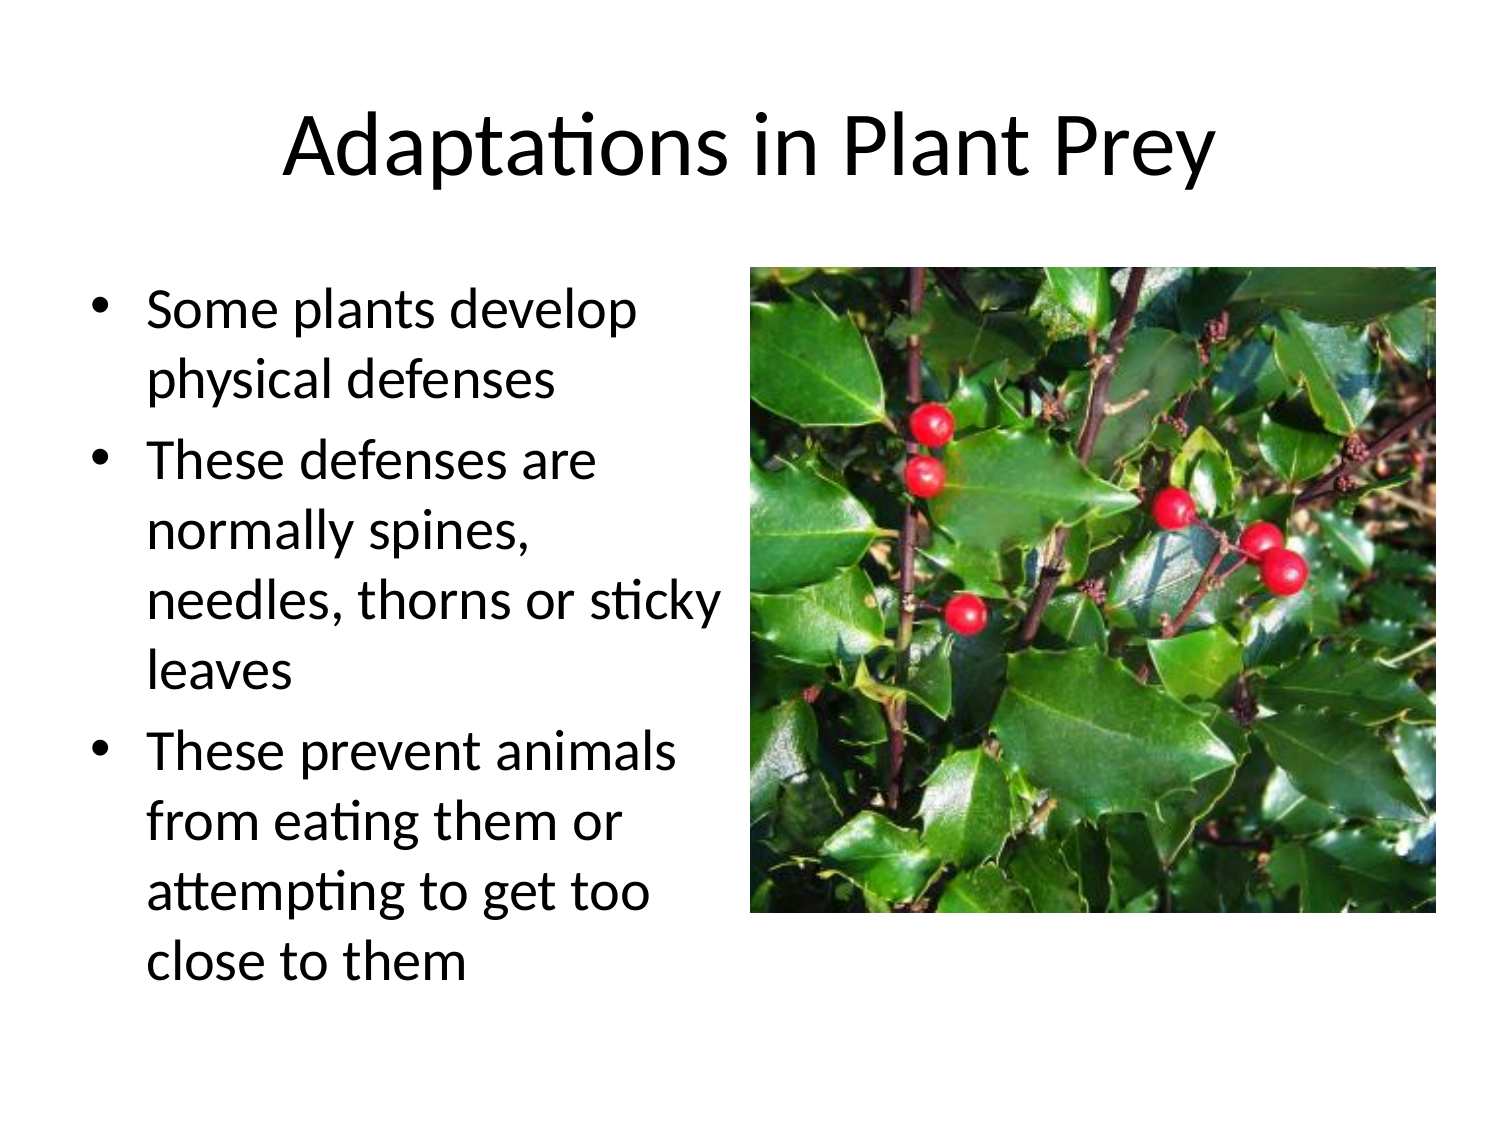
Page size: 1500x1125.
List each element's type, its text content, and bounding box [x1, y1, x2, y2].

list Some plants develop physical defenses These defenses are normally spines, needles, thorns or sticky leaves These prevent animals from eating them or attempting to get too close to them [75, 262, 738, 1005]
title Adaptations in Plant Prey [75, 45, 1425, 233]
picture [749, 267, 1436, 913]
